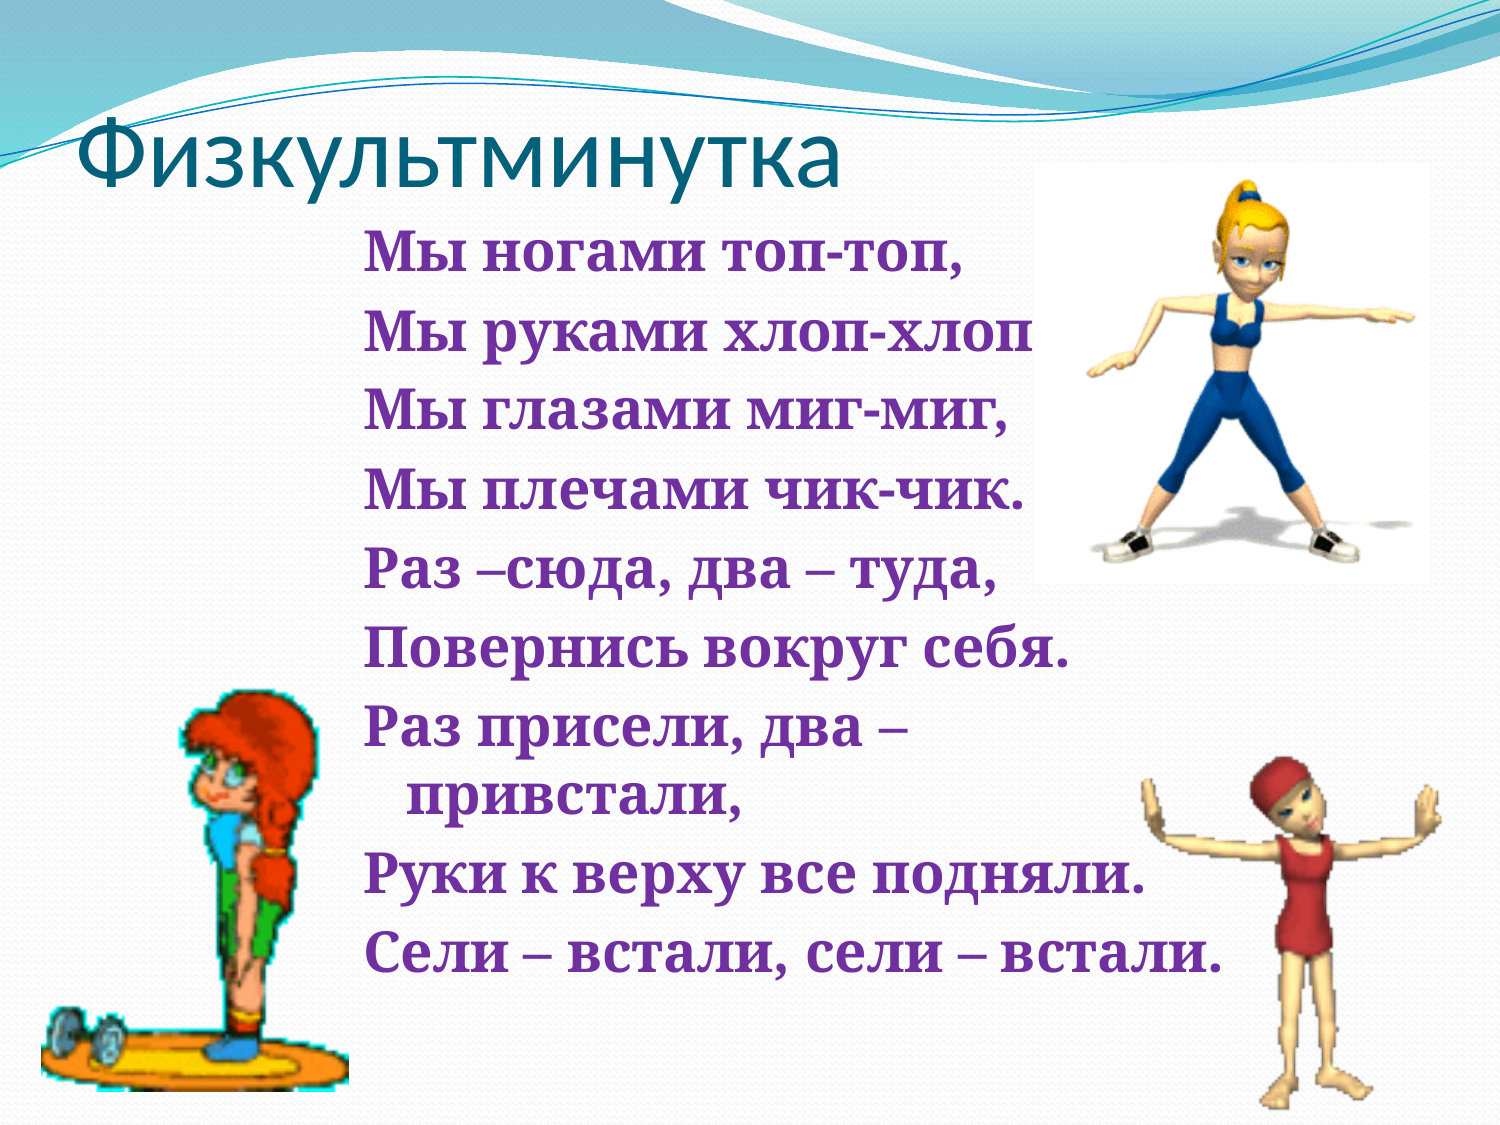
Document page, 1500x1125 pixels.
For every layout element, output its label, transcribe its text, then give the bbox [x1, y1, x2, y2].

picture [1091, 725, 1497, 1125]
picture [41, 668, 349, 1093]
title Физкультминутка [75, 42, 1425, 209]
list Мы ногами топ-топ, Мы руками хлоп-хлоп! Мы глазами миг-миг, Мы плечами чик-чик. Раз –сюда, два – туда, Повернись вокруг себя. Раз присели, два – привстали, Руки к верху все подняли. Сели – встали, сели – встали. [348, 208, 1247, 1038]
picture [1033, 162, 1431, 585]
